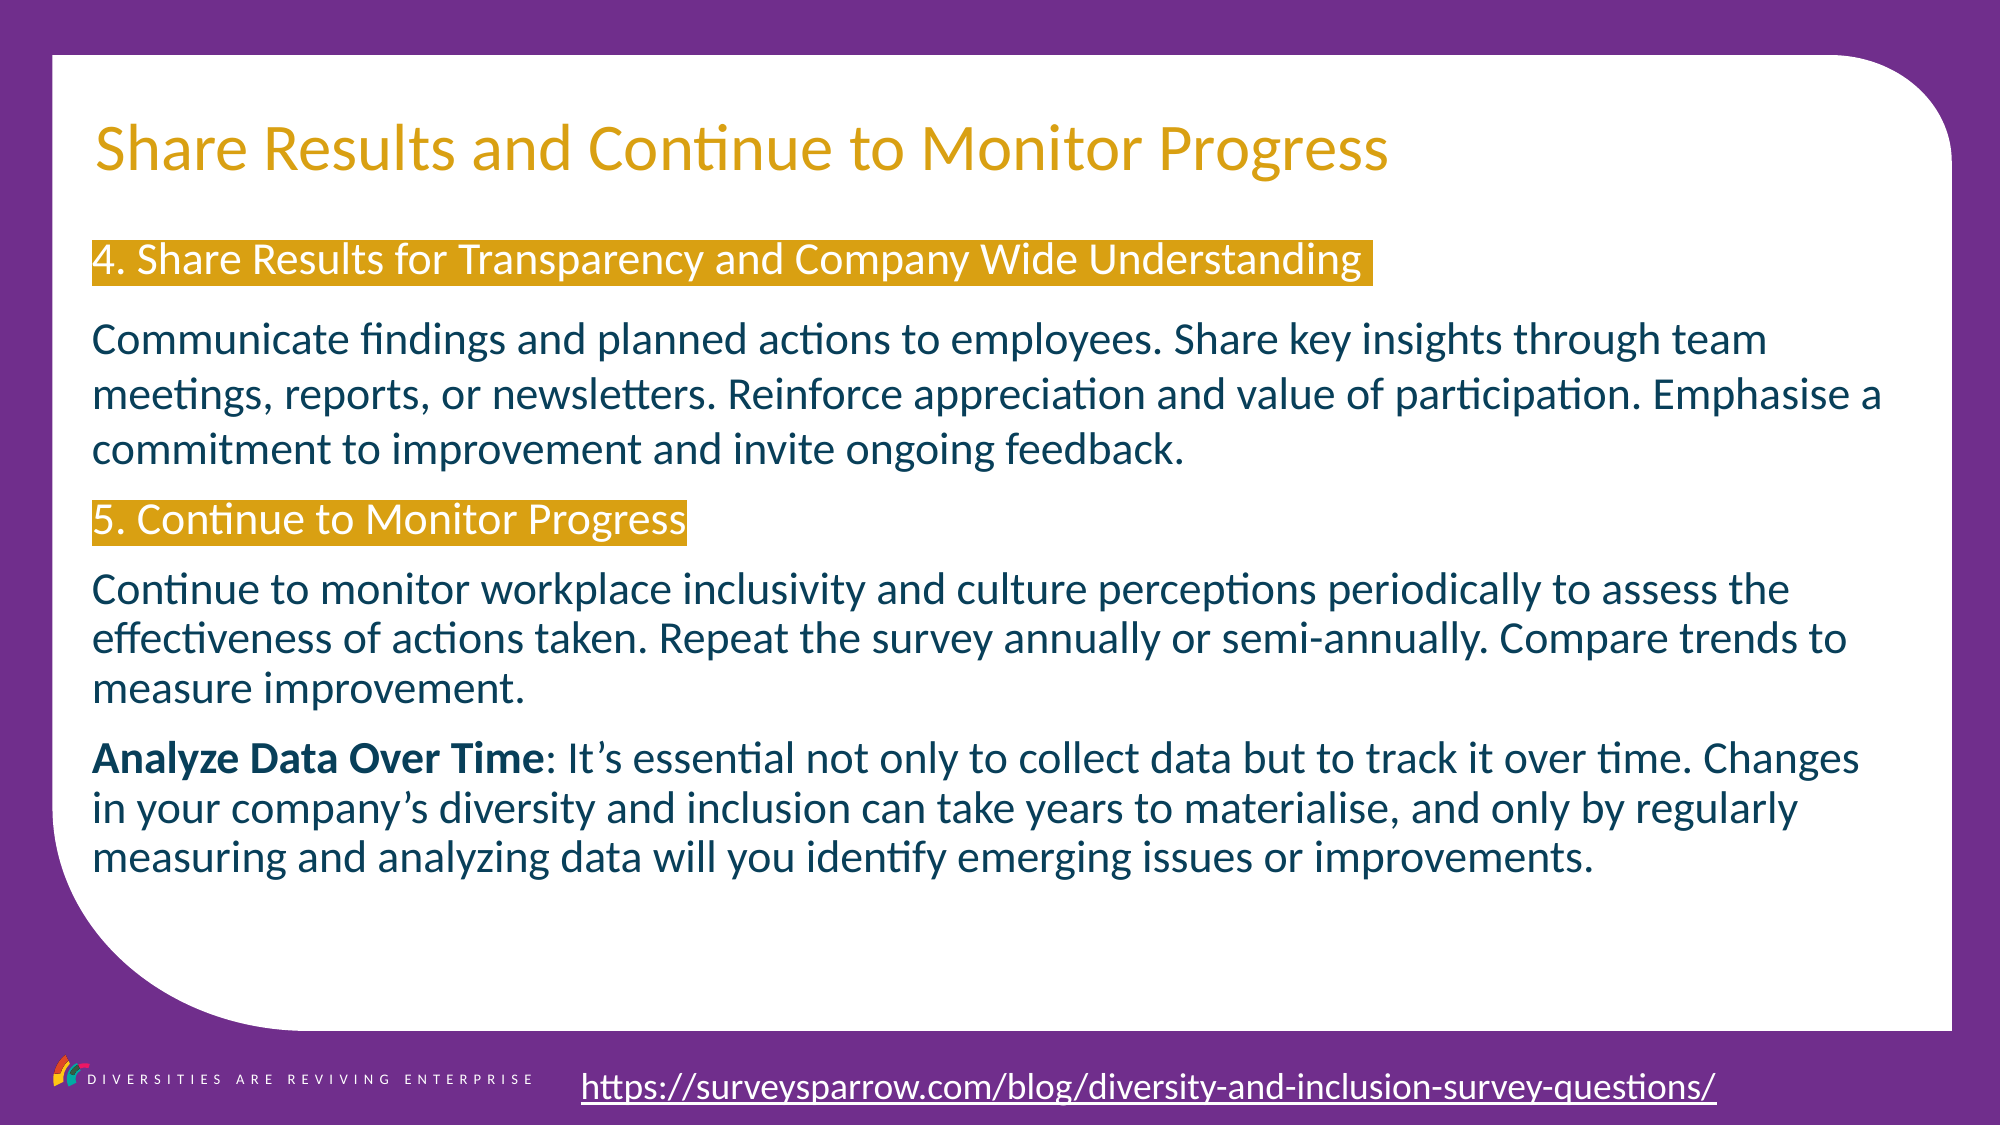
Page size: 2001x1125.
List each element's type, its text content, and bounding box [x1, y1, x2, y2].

text_box https://surveysparrow.com/blog/diversity-and-inclusion-survey-questions/ [565, 1054, 1937, 1115]
text_box Share Results and Continue to Monitor Progress [80, 105, 1579, 221]
list 4. Share Results for Transparency and Company Wide Understanding Communicate findings and planned actions to employees. Share key insights through team meetings, reports, or newsletters. Reinforce appreciation and value of participation. Emphasise a commitment to improvement and invite ongoing feedback. 5. Continue to Monitor Progress Continue to monitor workplace inclusivity and culture perceptions periodically to assess the effectiveness of actions taken. Repeat the survey annually or semi-annually. Compare trends to measure improvement. Analyze Data Over Time: It’s essential not only to collect data but to track it over time. Changes in your company’s diversity and inclusion can take years to materialise, and only by regularly measuring and analyzing data will you identify emerging issues or improvements. [77, 221, 1920, 854]
